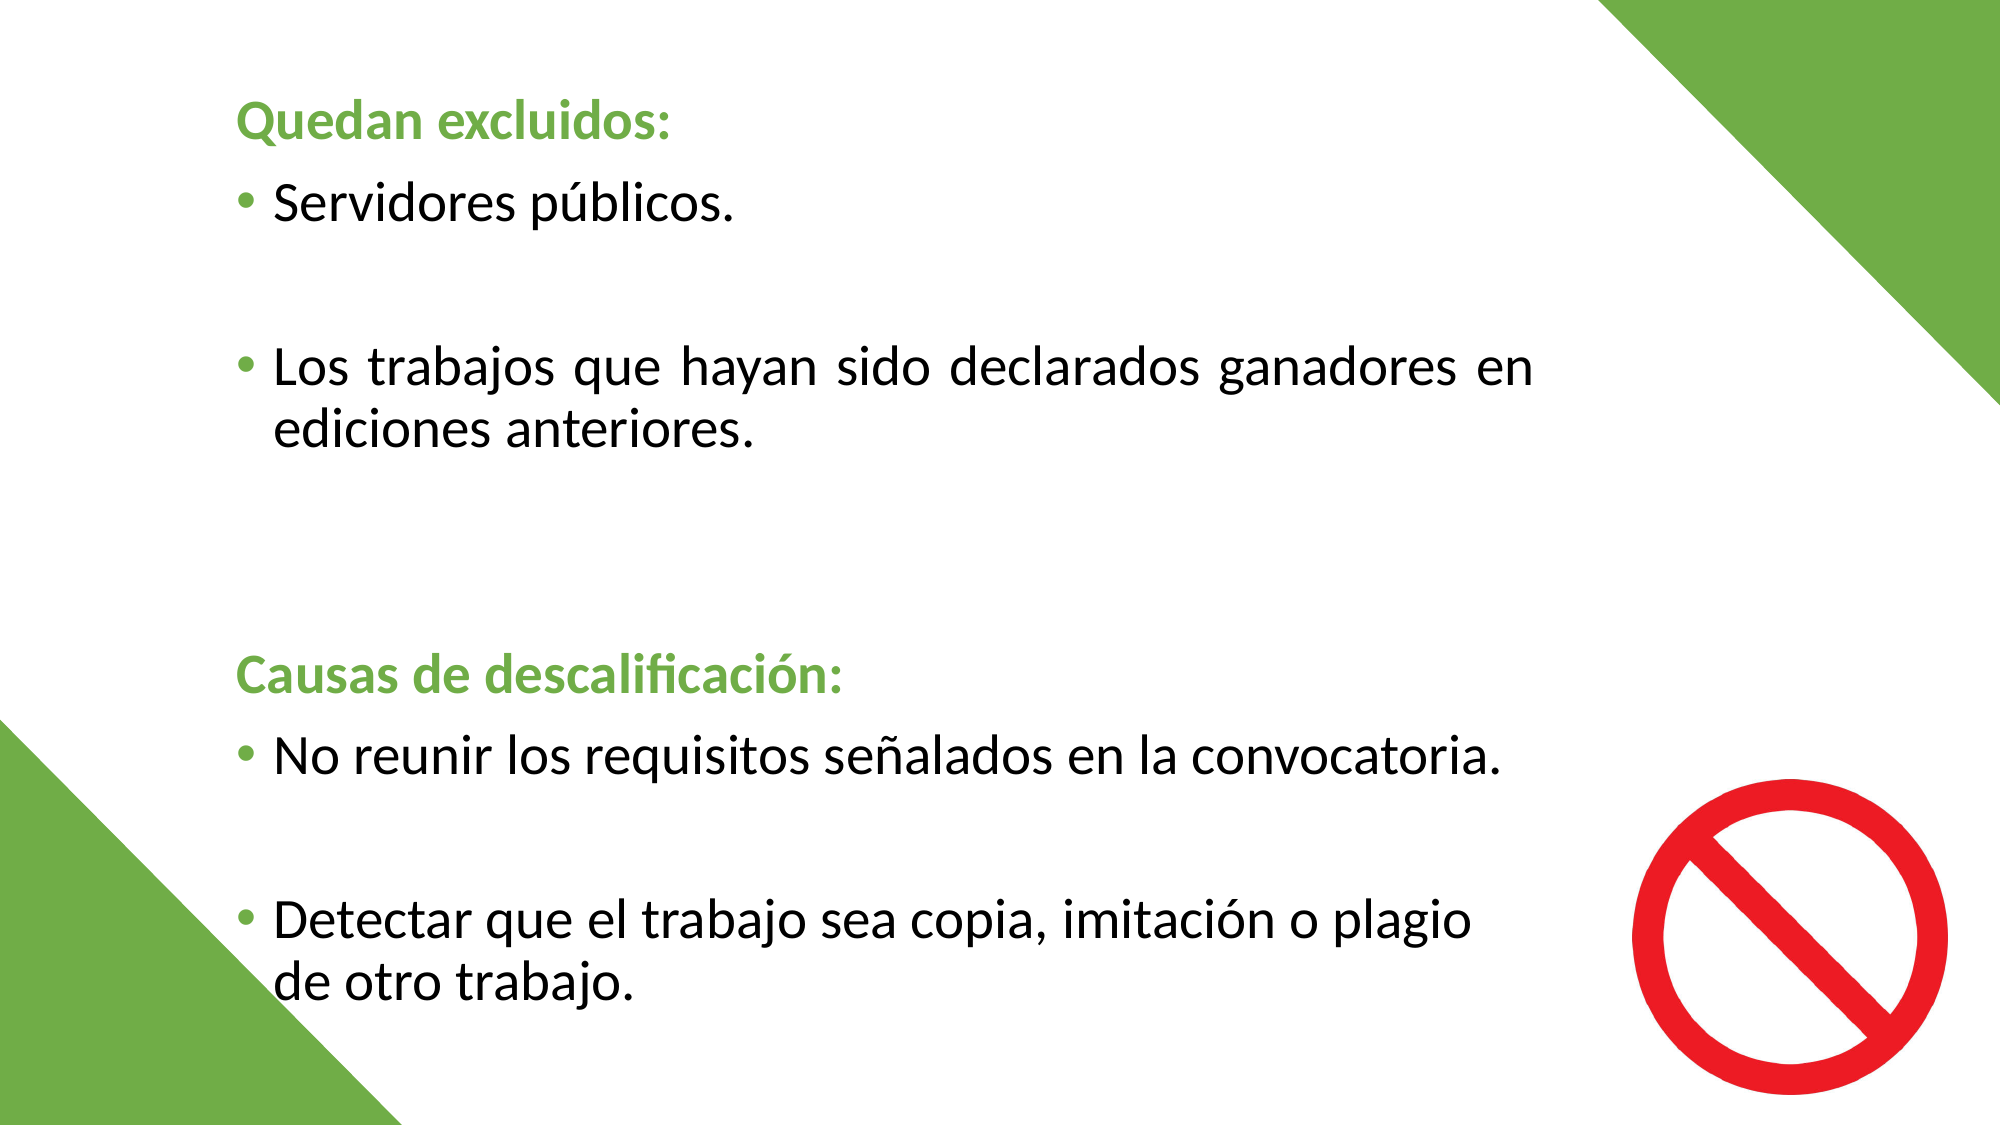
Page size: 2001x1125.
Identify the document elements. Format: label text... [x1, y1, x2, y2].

text_box [0, 719, 402, 1125]
list Quedan excluidos: Servidores públicos. Los trabajos que hayan sido declarados ganadores en ediciones anteriores. Causas de descalificación: No reunir los requisitos señalados en la convocatoria. Detectar que el trabajo sea copia, imitación o plagio de otro trabajo. [221, 82, 1550, 1022]
text_box [1598, 0, 2000, 406]
picture [1586, 762, 1973, 1108]
